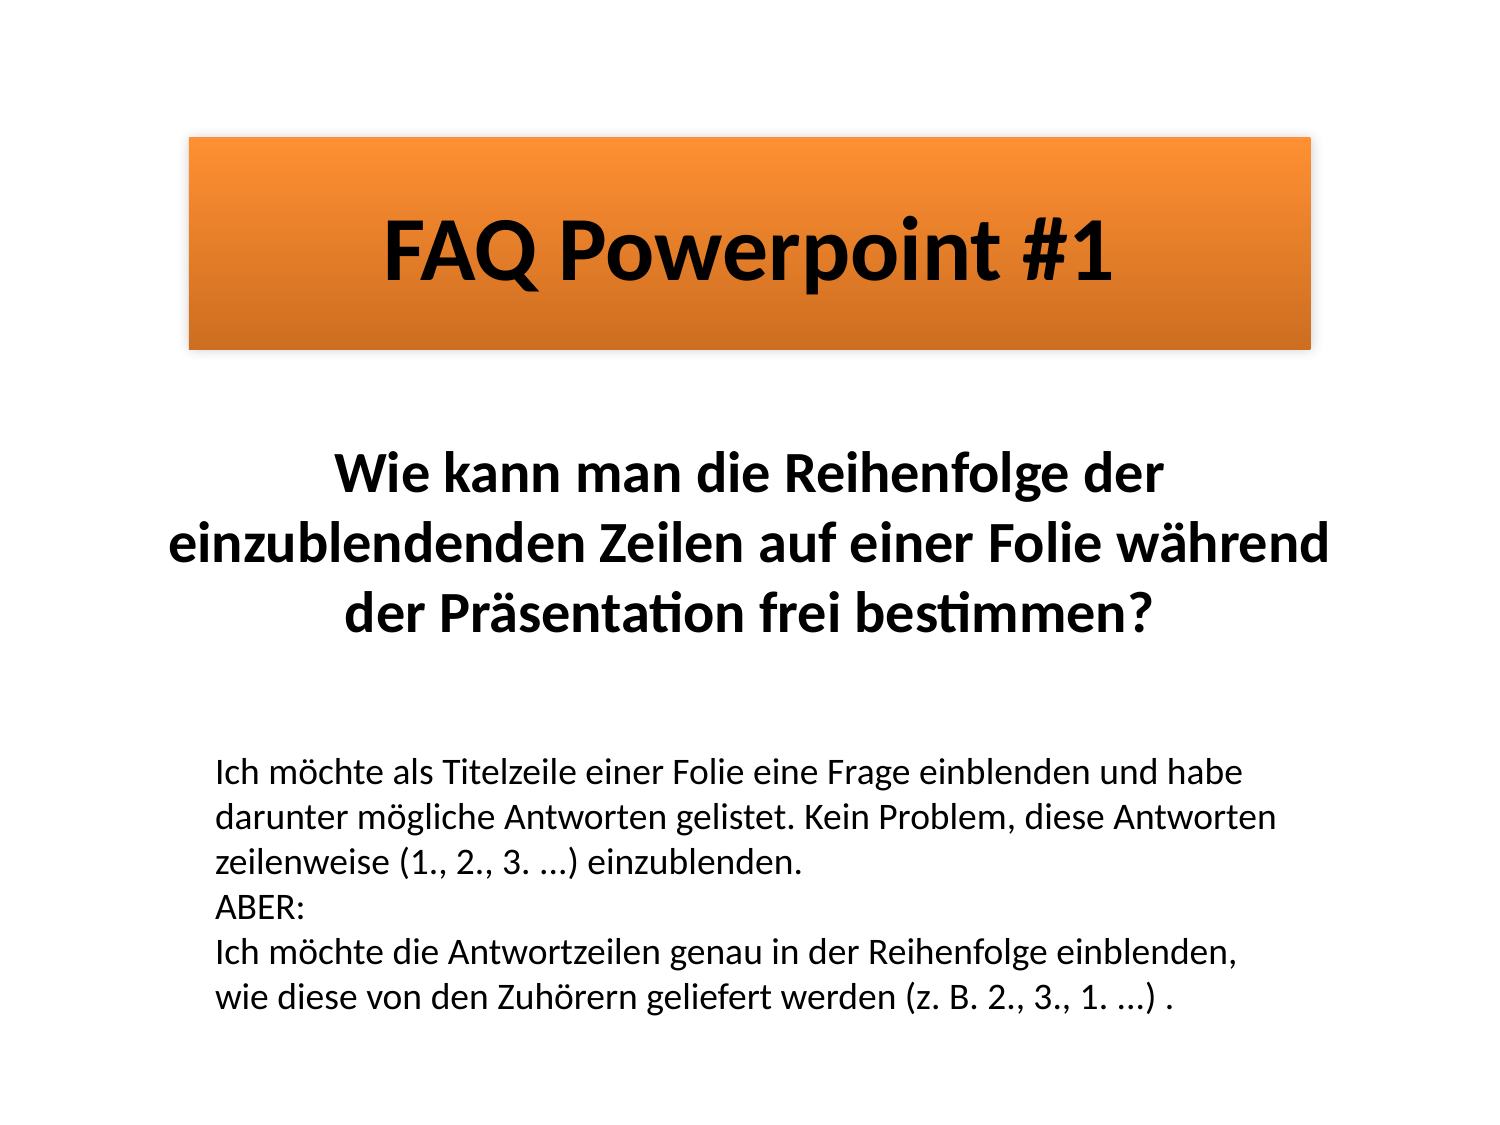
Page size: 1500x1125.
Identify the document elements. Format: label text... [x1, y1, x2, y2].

text_box FAQ Powerpoint #1 [188, 137, 1311, 350]
title Wie kann man die Reihenfolge der einzublendenden Zeilen auf einer Folie während der Präsentation frei bestimmen? [112, 403, 1388, 675]
text_box Ich möchte als Titelzeile einer Folie eine Frage einblenden und habe darunter mögliche Antworten gelistet. Kein Problem, diese Antworten zeilenweise (1., 2., 3. ...) einzublenden. ABER: Ich möchte die Antwortzeilen genau in der Reihenfolge einblenden, wie diese von den Zuhörern geliefert werden (z. B. 2., 3., 1. ...) . [200, 739, 1299, 1025]
